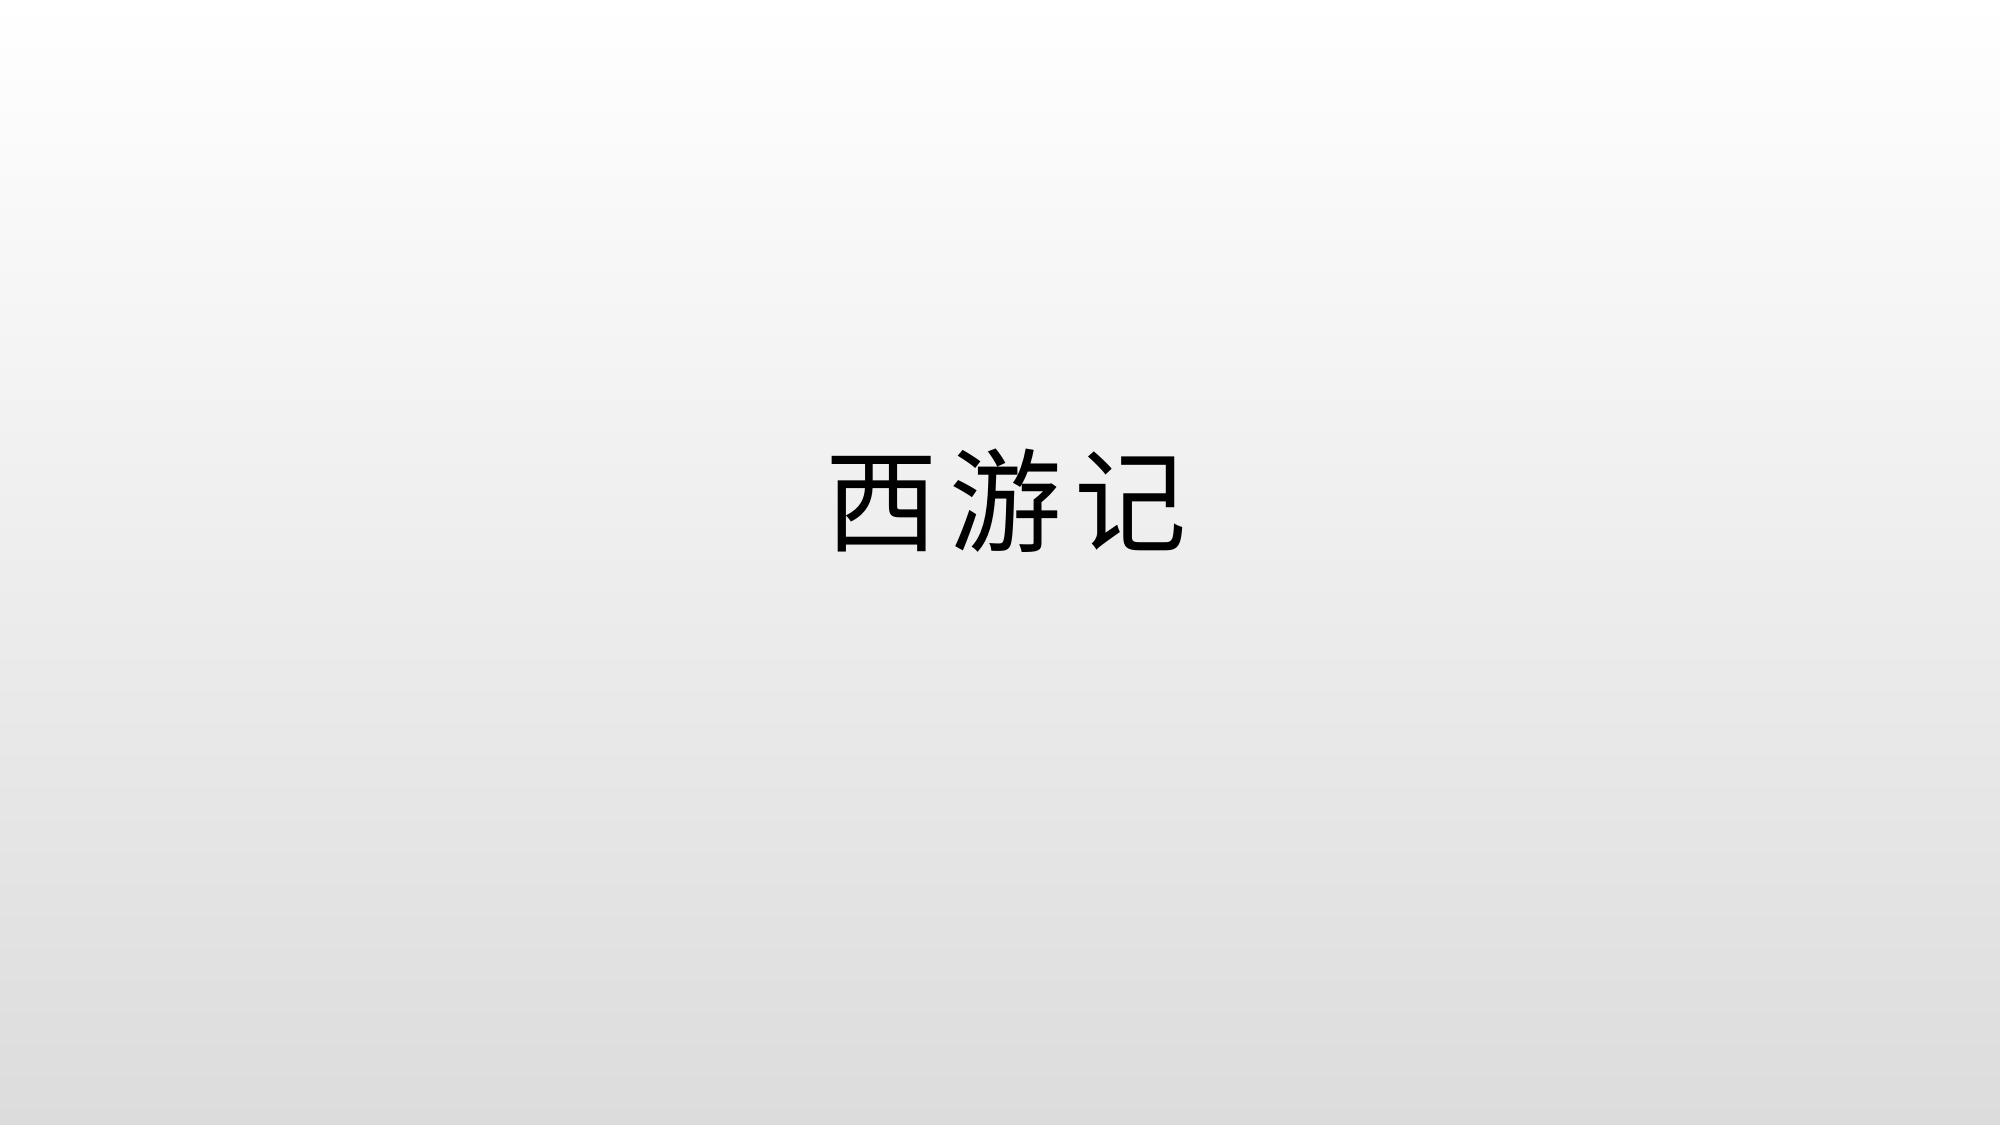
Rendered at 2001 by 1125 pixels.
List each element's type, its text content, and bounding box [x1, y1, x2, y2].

title 西游记 [109, 424, 1891, 573]
